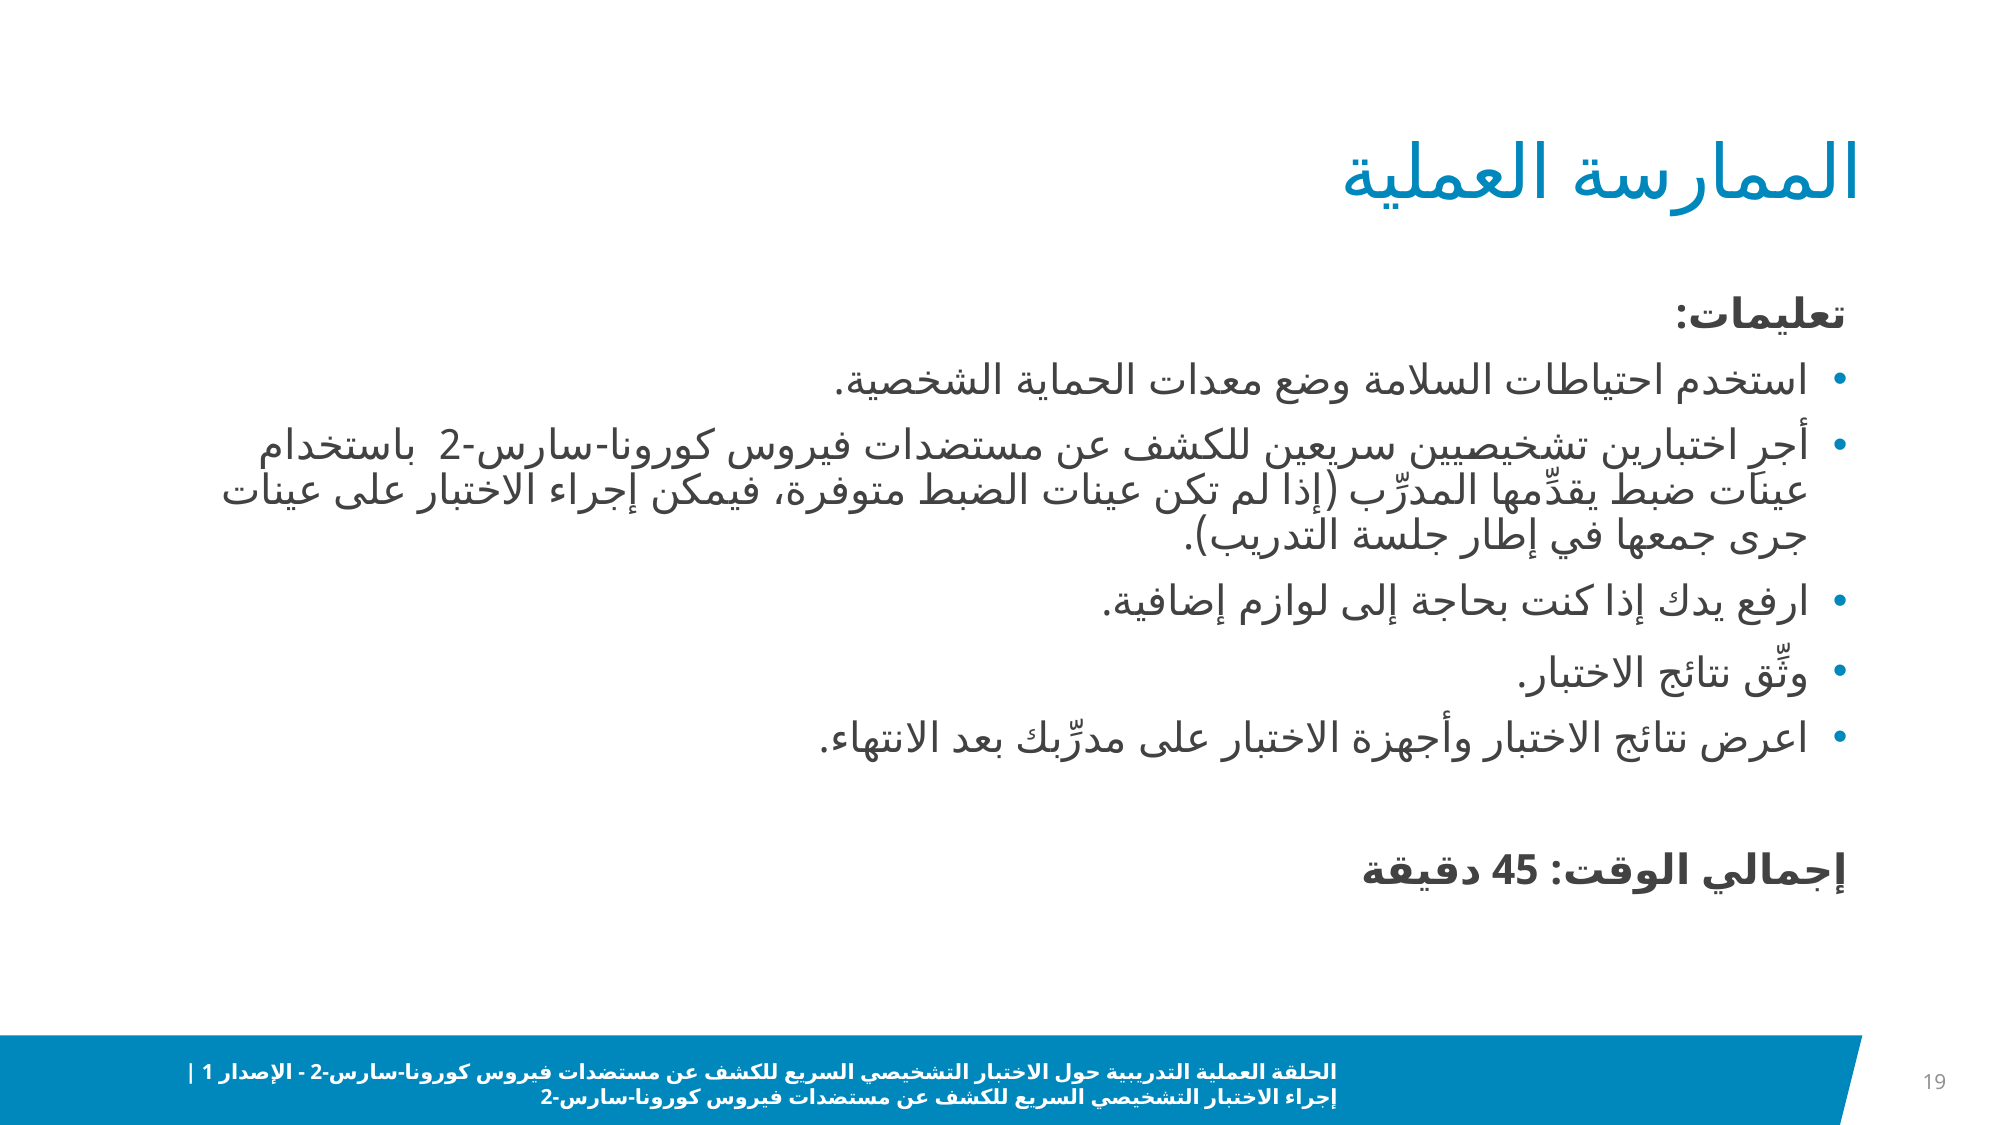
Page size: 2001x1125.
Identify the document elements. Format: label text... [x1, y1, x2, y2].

list تعليمات: استخدم احتياطات السلامة وضع معدات الحماية الشخصية. أجرِ اختبارين تشخيصيين سريعين للكشف عن مستضدات فيروس كورونا-سارس-2 باستخدام عينات ضبط يقدِّمها المدرِّب (إذا لم تكن عينات الضبط متوفرة، فيمكن إجراء الاختبار على عينات جرى جمعها في إطار جلسة التدريب). ارفع يدك إذا كنت بحاجة إلى لوازم إضافية. وثِّق نتائج الاختبار. اعرض نتائج الاختبار وأجهزة الاختبار على مدرِّبك بعد الانتهاء. إجمالي الوقت: 45 دقيقة [137, 284, 1863, 1014]
slide_number 19 [1862, 1035, 1947, 1125]
title الممارسة العملية [137, 59, 1863, 215]
footer الحلقة العملية التدريبية حول الاختبار التشخيصي السريع للكشف عن مستضدات فيروس كورونا-سارس-2 - الإصدار 1 | إجراء الاختبار التشخيصي السريع للكشف عن مستضدات فيروس كورونا-سارس-2 [137, 1042, 1338, 1125]
